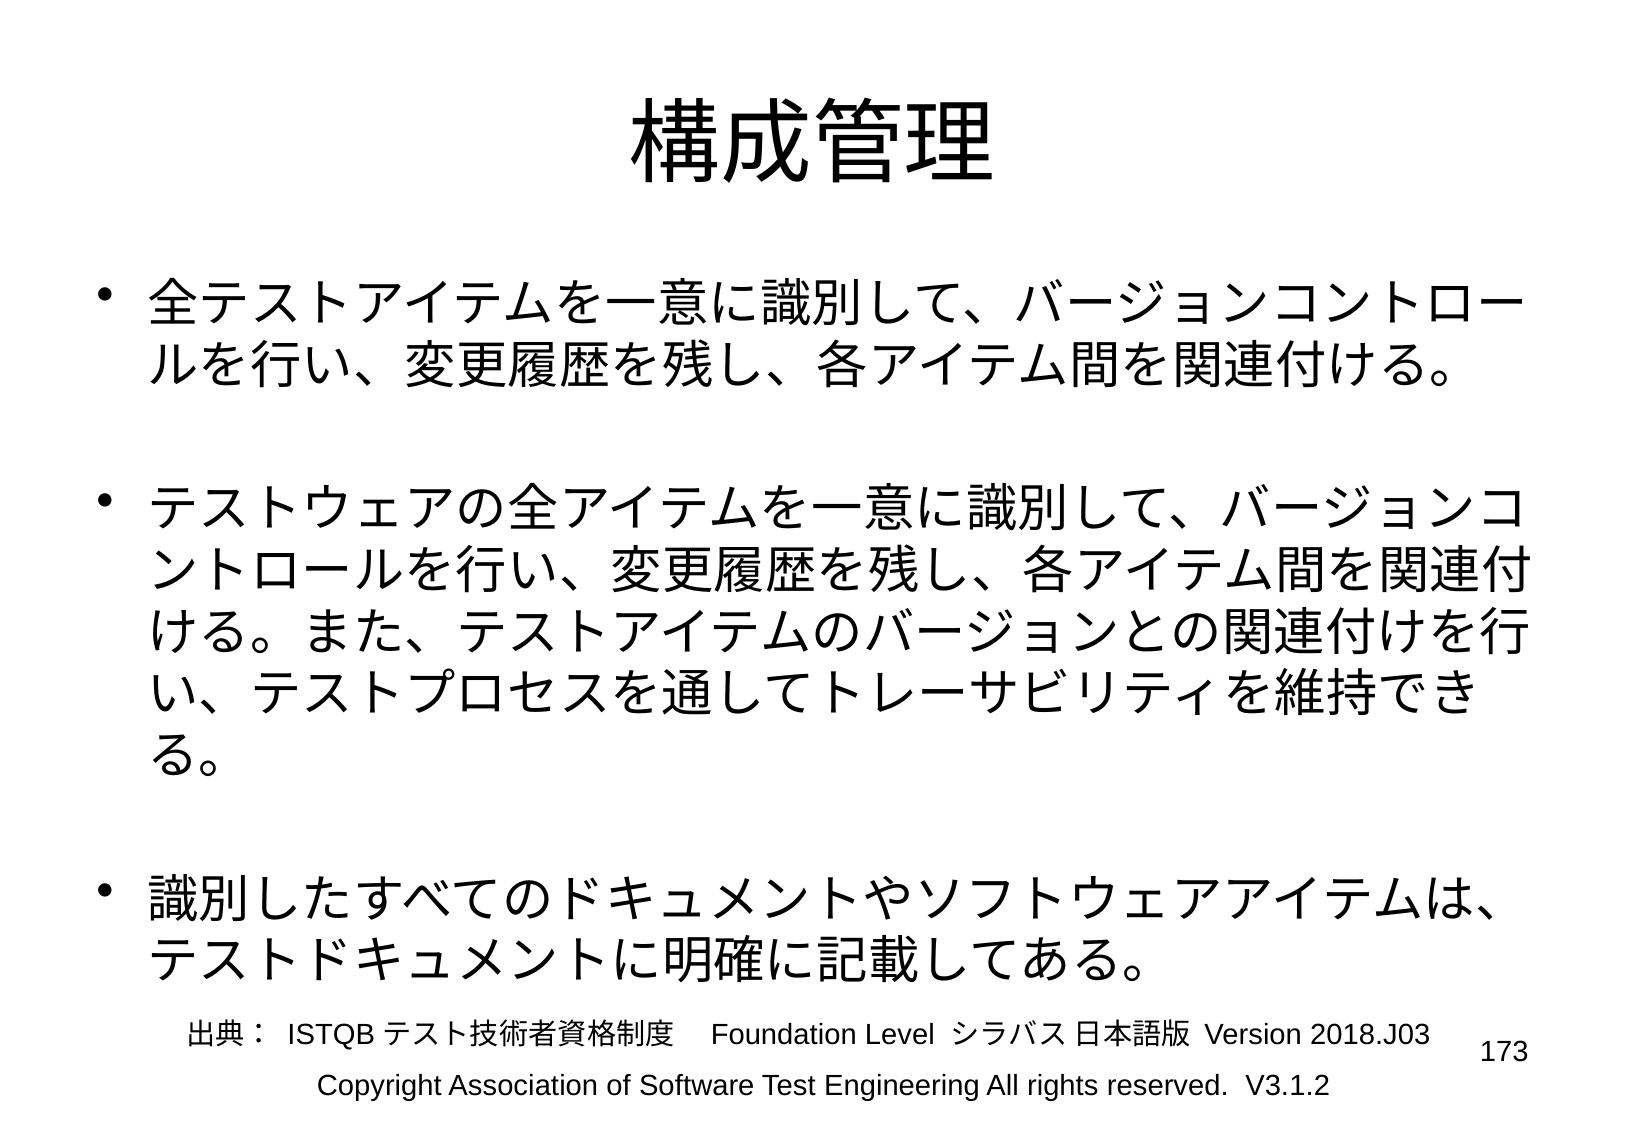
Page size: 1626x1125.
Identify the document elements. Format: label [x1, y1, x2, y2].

list [80, 262, 1569, 1006]
slide_number [1416, 1058, 1544, 1103]
title [80, 44, 1544, 233]
text_box [44, 1008, 1573, 1058]
footer [233, 1058, 1416, 1103]
